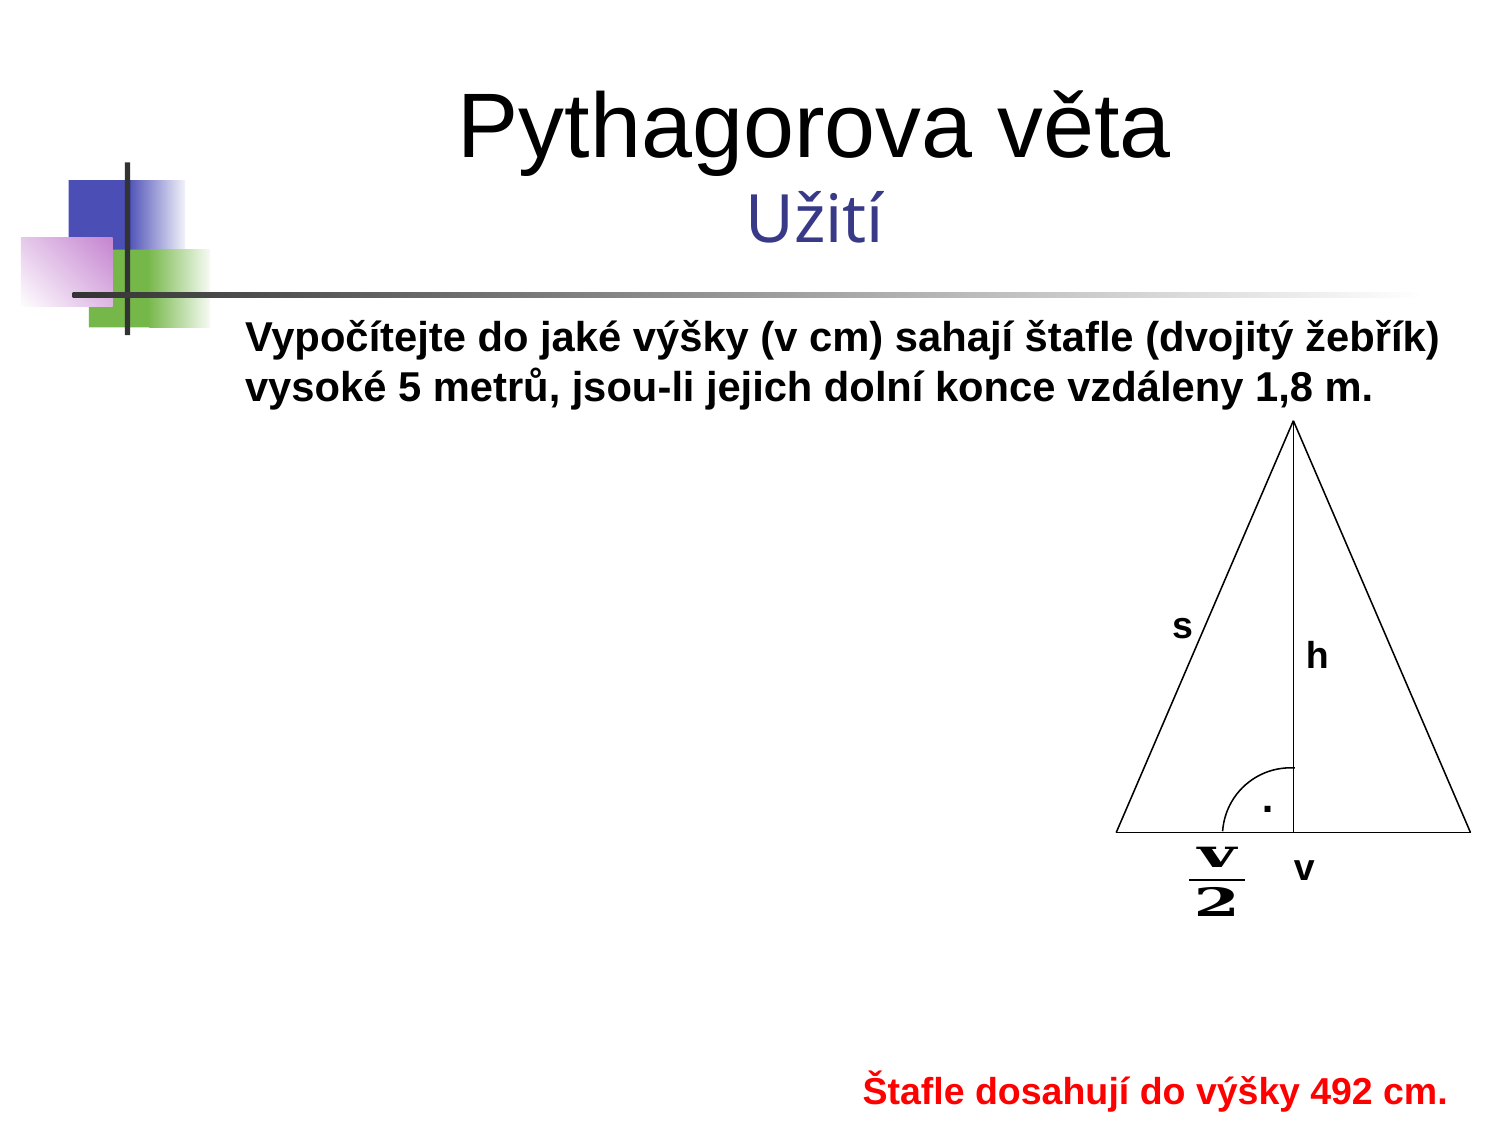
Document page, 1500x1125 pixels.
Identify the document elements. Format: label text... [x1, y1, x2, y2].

text_box Pythagorova věta Užití [206, 58, 1424, 263]
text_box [1115, 420, 1294, 833]
text_box Vypočítejte do jaké výšky (v cm) sahají štafle (dvojitý žebřík) vysoké 5 metrů, jsou-li jejich dolní konce vzdáleny 1,8 m. [230, 302, 1499, 418]
text_box v [1279, 842, 1342, 896]
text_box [1295, 420, 1471, 833]
text_box Štafle dosahují do výšky 492 cm. [847, 1059, 1486, 1120]
